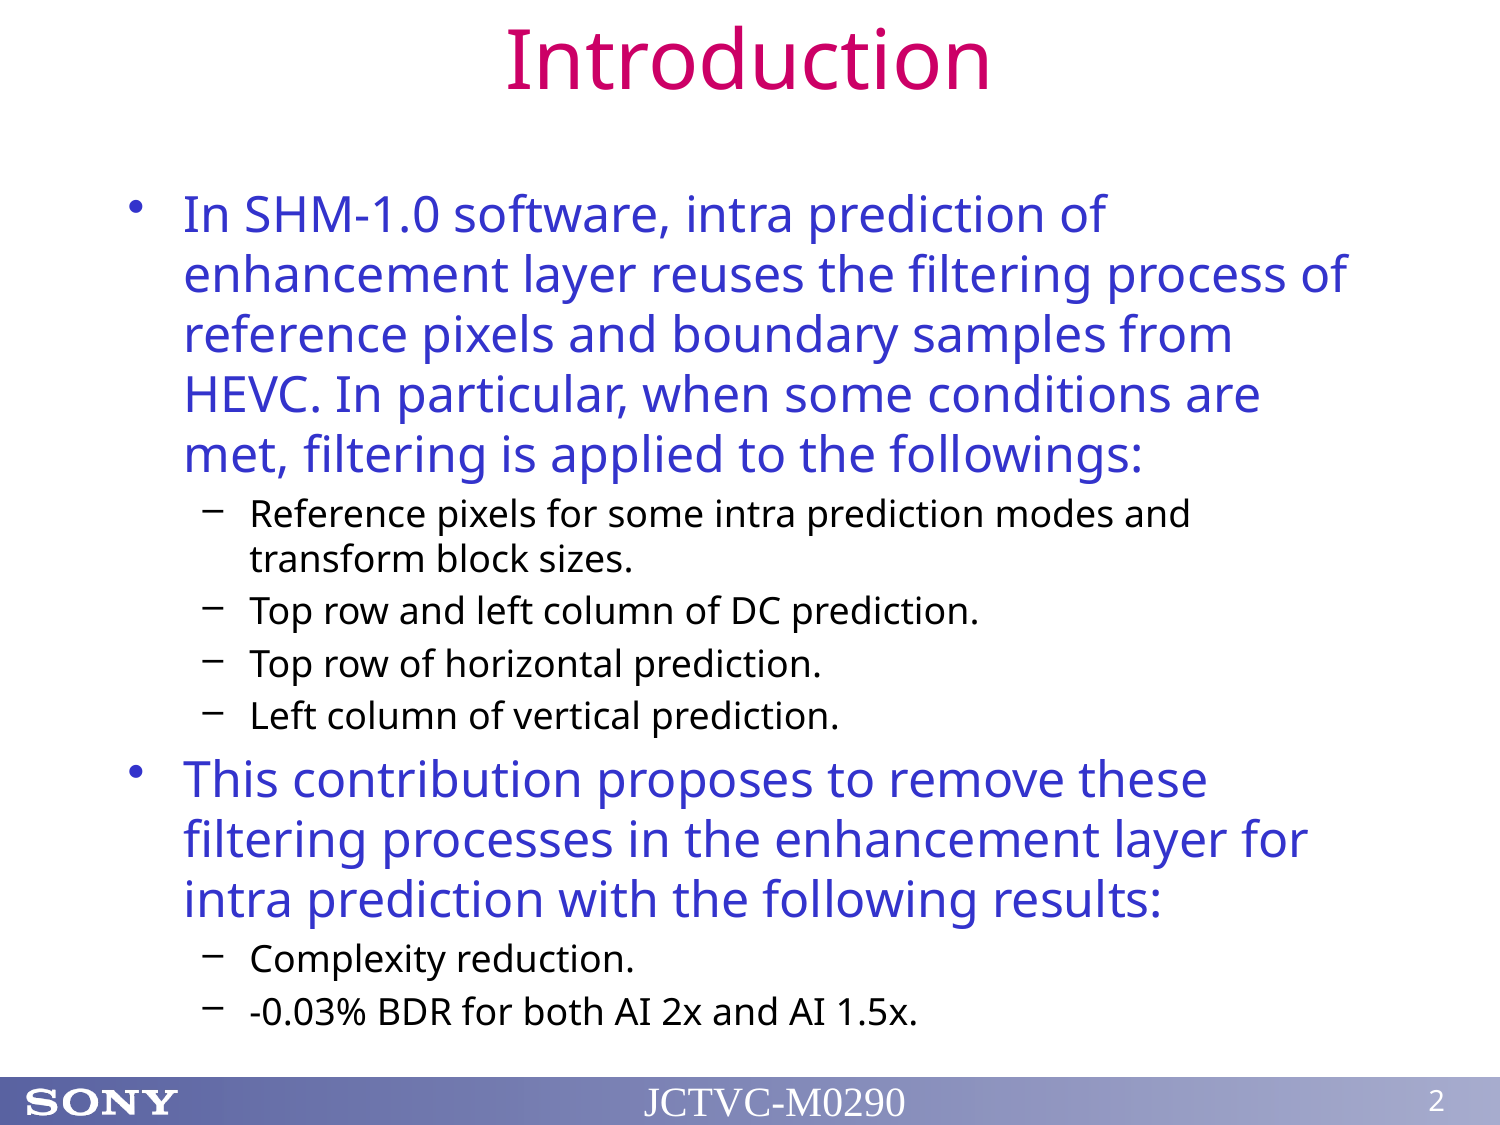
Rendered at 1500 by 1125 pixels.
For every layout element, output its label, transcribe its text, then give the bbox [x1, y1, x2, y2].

slide_number 2 [1147, 1074, 1461, 1125]
picture [26, 1088, 178, 1116]
title Introduction [112, 0, 1388, 115]
list In SHM-1.0 software, intra prediction of enhancement layer reuses the filtering process of reference pixels and boundary samples from HEVC. In particular, when some conditions are met, filtering is applied to the followings: Reference pixels for some intra prediction modes and transform block sizes. Top row and left column of DC prediction. Top row of horizontal prediction. Left column of vertical prediction. This contribution proposes to remove these filtering processes in the enhancement layer for intra prediction with the following results: Complexity reduction. -0.03% BDR for both AI 2x and AI 1.5x. [112, 174, 1388, 1076]
footer JCTVC-M0290 [537, 1074, 1013, 1125]
